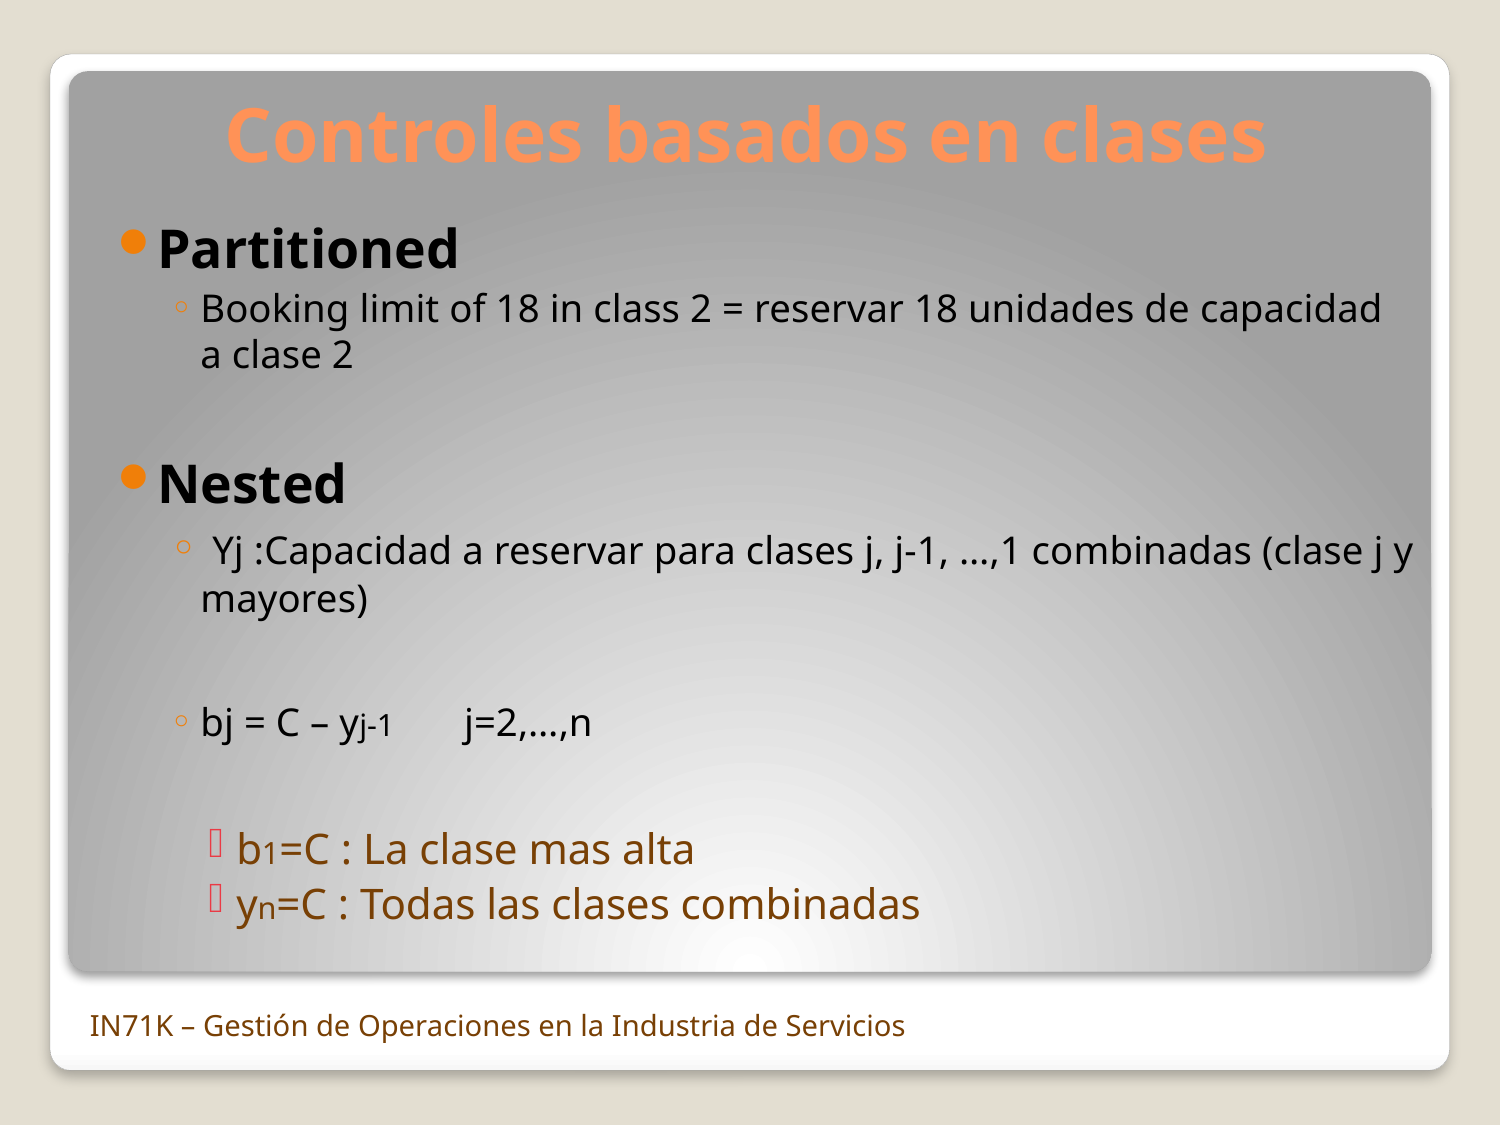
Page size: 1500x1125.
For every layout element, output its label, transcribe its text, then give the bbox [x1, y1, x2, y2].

text_box Controles basados en clases [75, 75, 1418, 185]
text_box IN71K – Gestión de Operaciones en la Industria de Servicios [74, 999, 1263, 1050]
list Partitioned Booking limit of 18 in class 2 = reservar 18 unidades de capacidad a clase 2 Nested Yj :Capacidad a reservar para clases j, j-1, …,1 combinadas (clase j y mayores) bj = C – yj-1 j=2,…,n b1=C : La clase mas alta yn=C : Todas las clases combinadas [87, 200, 1430, 938]
